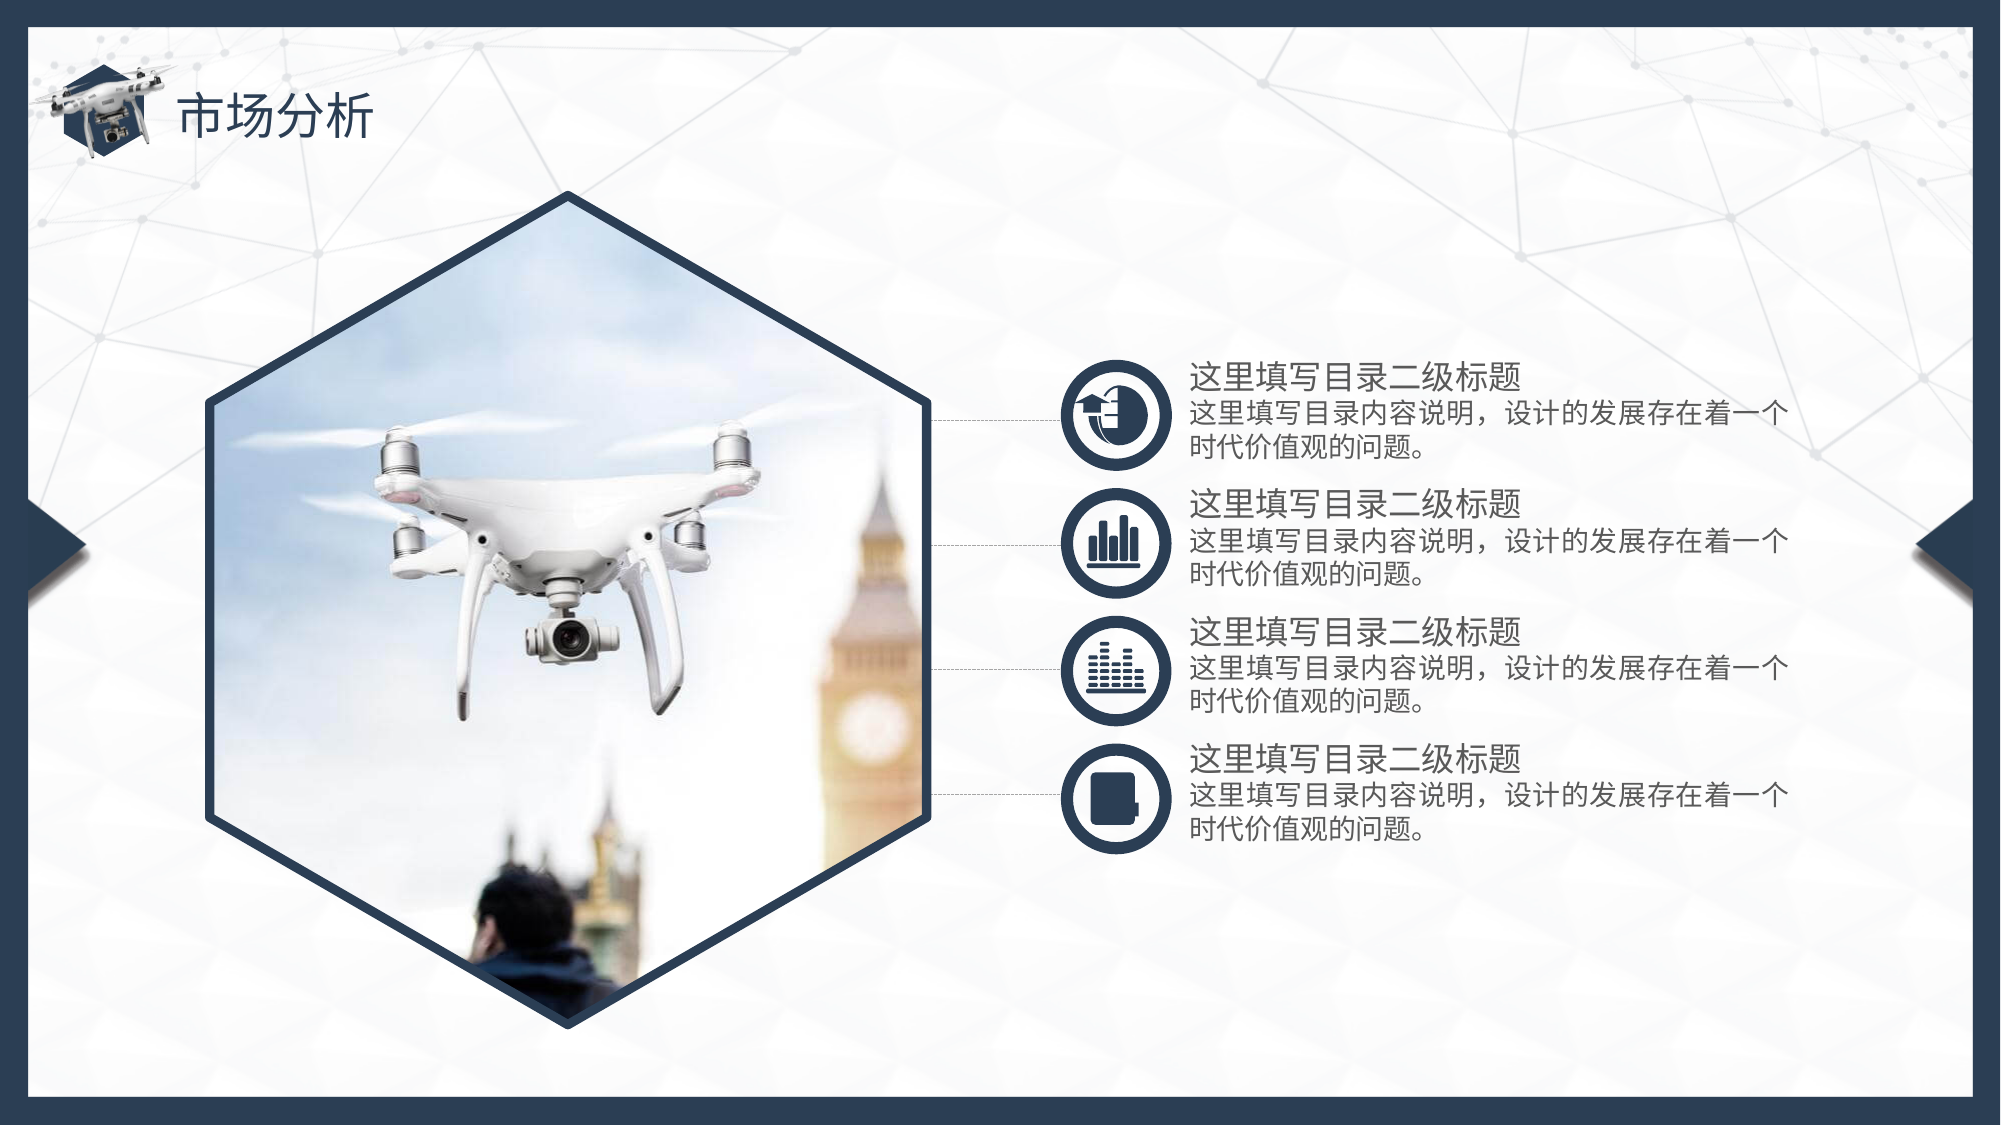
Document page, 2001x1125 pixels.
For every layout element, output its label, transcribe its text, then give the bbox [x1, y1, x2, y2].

text_box [1059, 742, 1173, 856]
text_box [1059, 487, 1173, 600]
text_box 这里填写目录二级标题 这里填写目录内容说明，设计的发展存在着一个时代价值观的问题。 [1174, 355, 1805, 471]
text_box 这里填写目录二级标题 这里填写目录内容说明，设计的发展存在着一个时代价值观的问题。 [1174, 482, 1805, 598]
text_box [1059, 358, 1173, 472]
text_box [1085, 641, 1147, 694]
text_box 市场分析 [179, 77, 442, 153]
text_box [1086, 515, 1141, 569]
text_box [209, 195, 927, 1025]
picture [0, 0, 2001, 1125]
text_box 这里填写目录二级标题 这里填写目录内容说明，设计的发展存在着一个时代价值观的问题。 [1174, 737, 1805, 852]
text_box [1074, 385, 1148, 446]
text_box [1090, 772, 1139, 825]
text_box [1059, 614, 1173, 728]
text_box 这里填写目录二级标题 这里填写目录内容说明，设计的发展存在着一个时代价值观的问题。 [1174, 610, 1805, 725]
